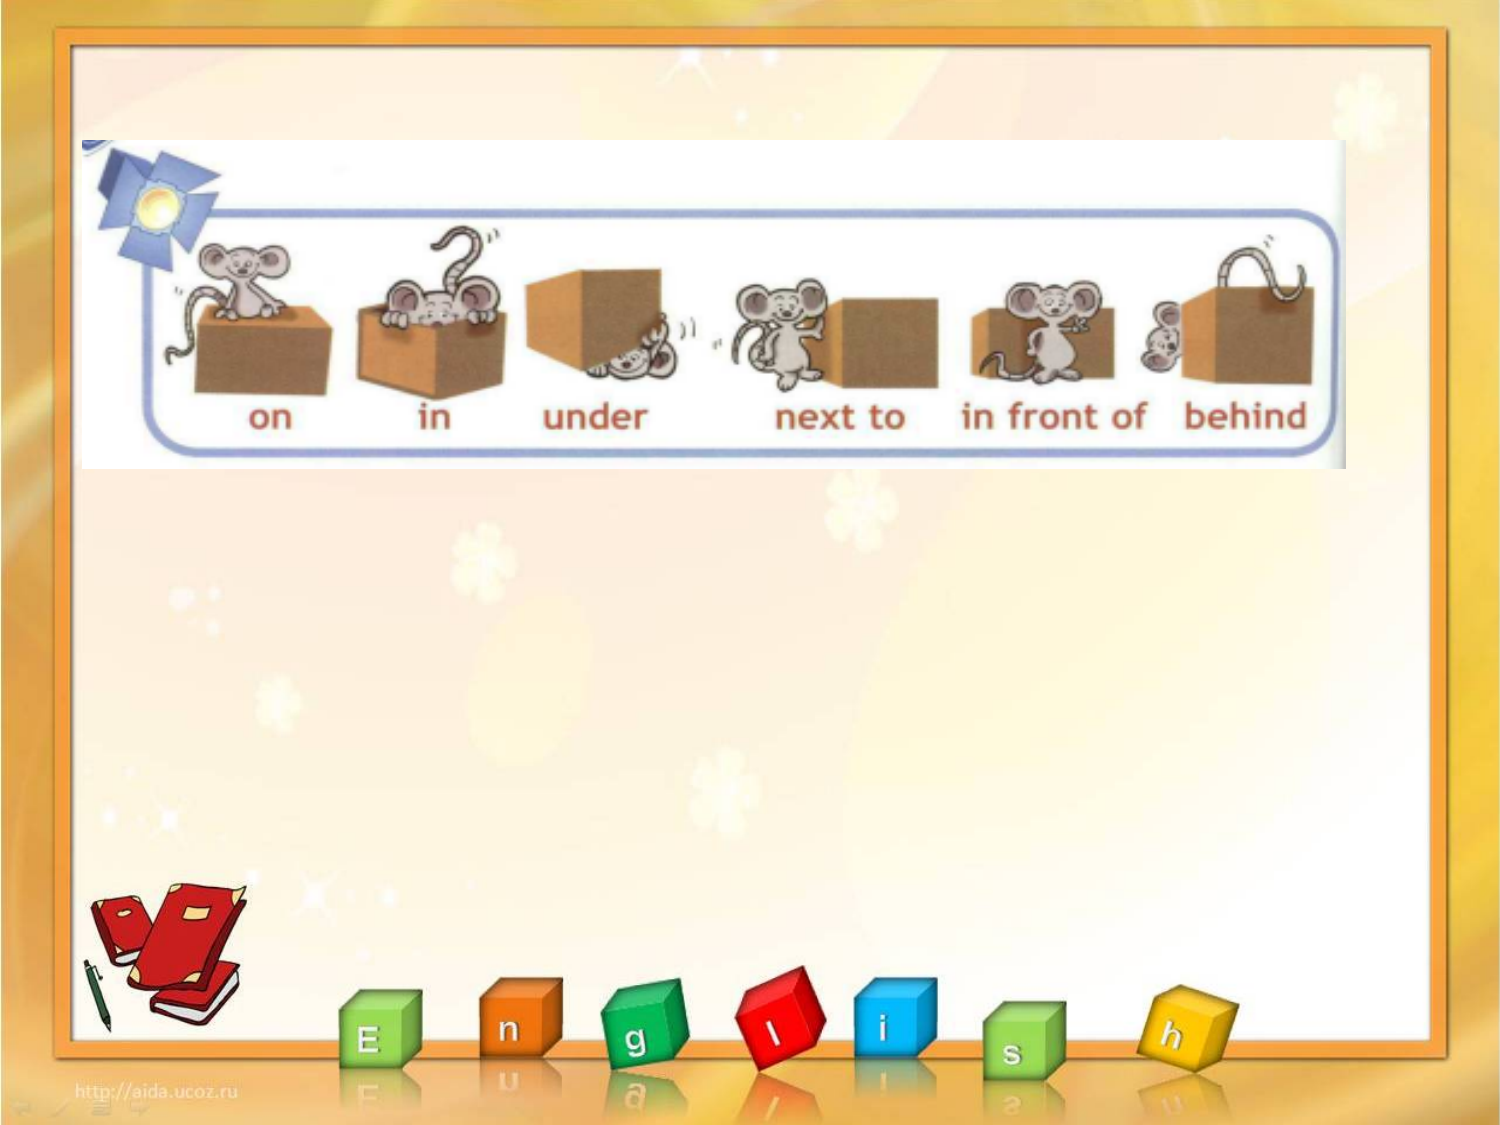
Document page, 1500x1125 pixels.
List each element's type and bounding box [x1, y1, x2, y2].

list [81, 140, 1346, 469]
picture [0, 0, 1500, 1125]
